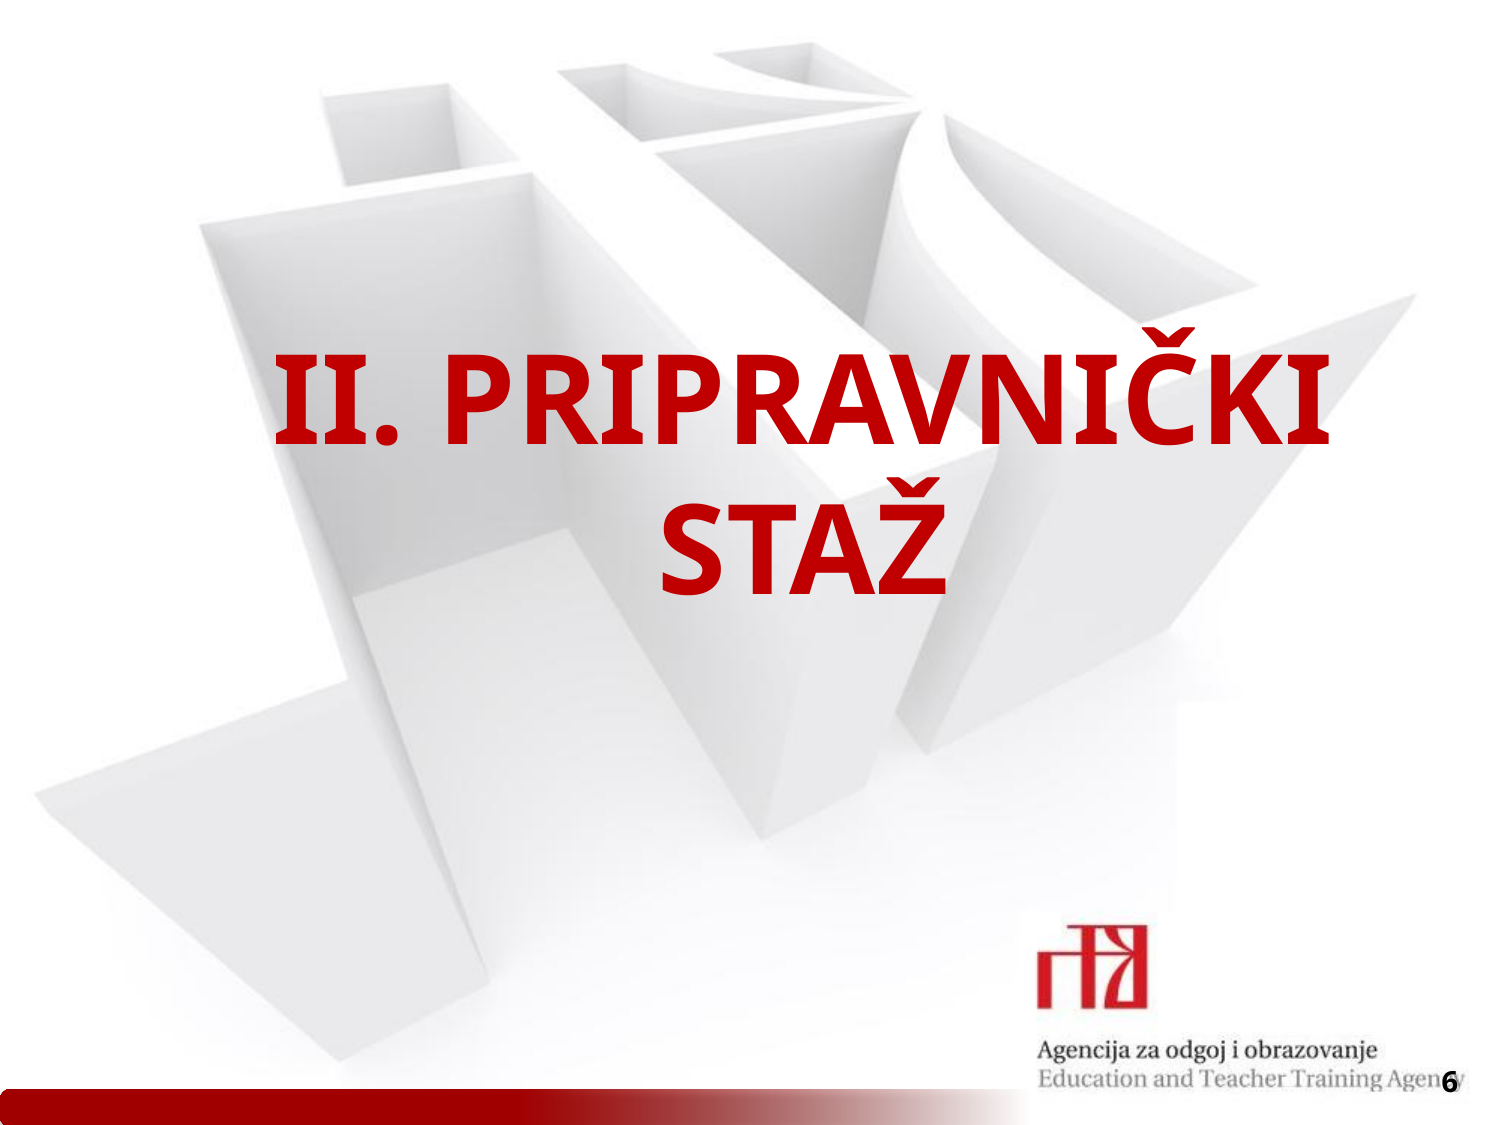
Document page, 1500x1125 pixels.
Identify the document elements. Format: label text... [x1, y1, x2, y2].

picture [5, 0, 1495, 1125]
title II. PRIPRAVNIČKI STAŽ [218, 349, 1388, 591]
slide_number 6 [1382, 1053, 1474, 1114]
